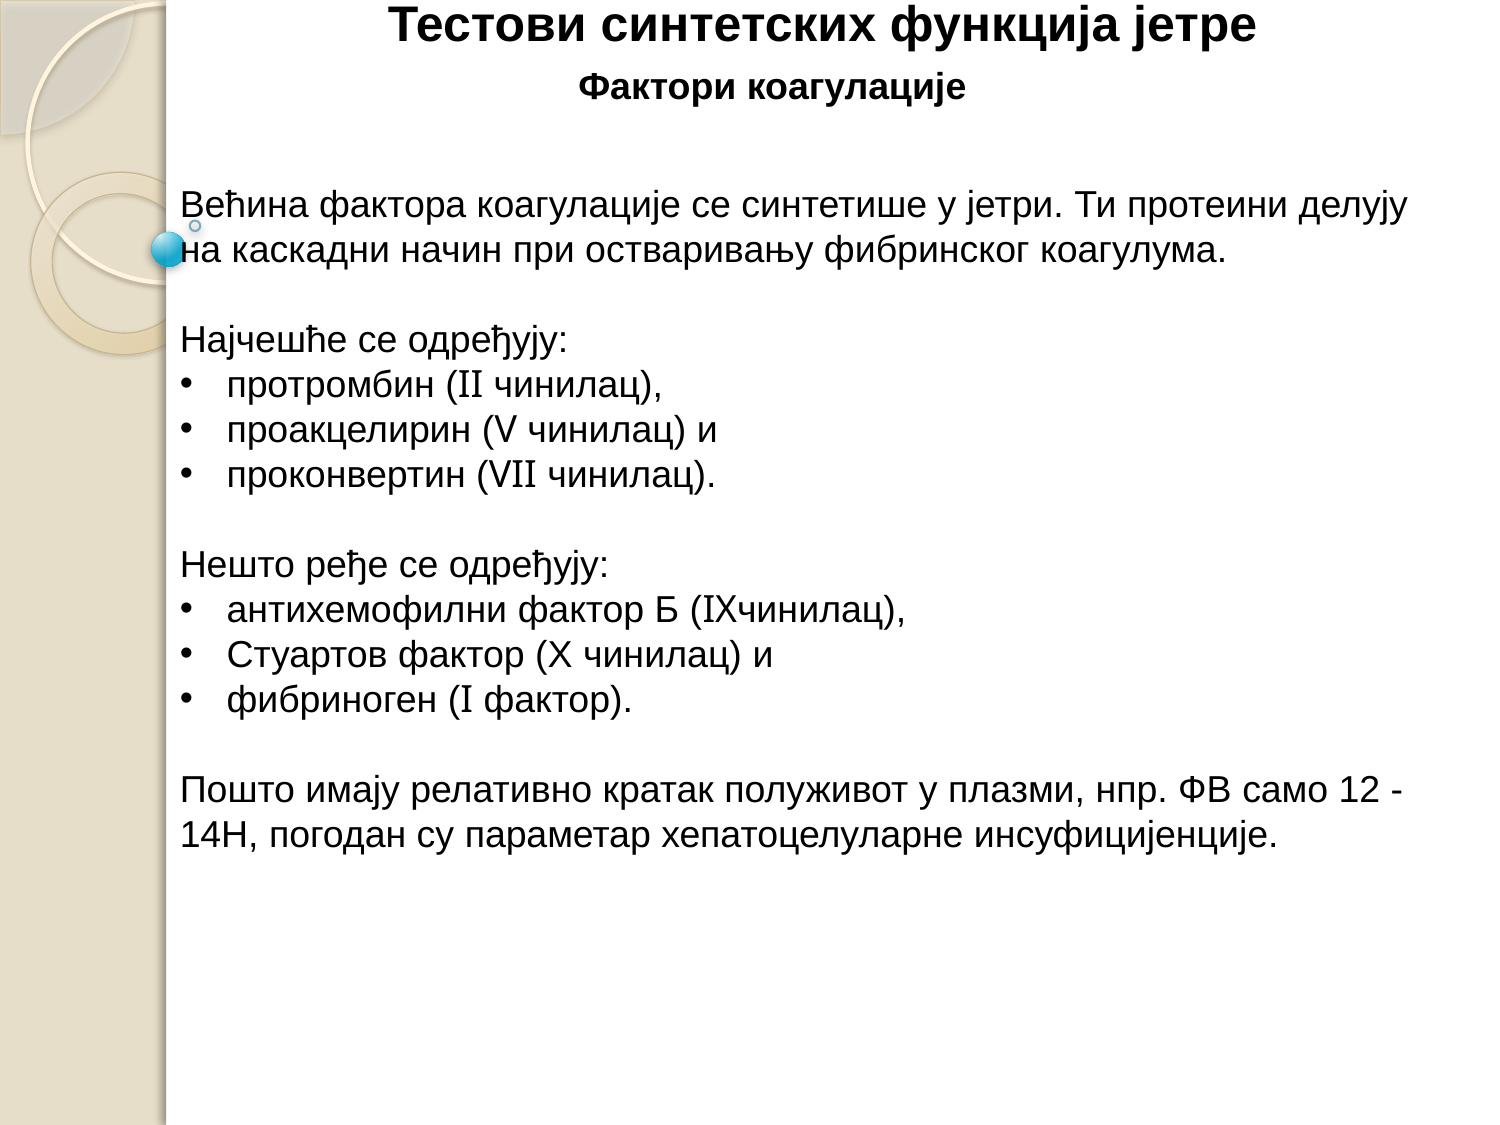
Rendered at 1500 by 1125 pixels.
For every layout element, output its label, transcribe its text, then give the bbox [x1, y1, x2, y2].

text_box Већина фактора коагулације се синтетише у јетри. Ти протеини делују на каскадни начин при остваривању фибринског коагулума. Најчешће се одређују: протромбин (II чинилац), проакцелирин (V чинилац) и проконвертин (VII чинилац). Нешто ређе се одређују: антихемофилни фактор Б (IXчинилац), Стуартов фактор (X чинилац) и фибриноген (I фактор). Пошто имају релативно кратак полуживот у плазми, нпр. ФВ само 12 -14Н, погодан су параметар хепатоцелуларне инсуфицијенције. [165, 172, 1471, 863]
text_box Тестови синтетских функција јетре [289, 0, 1471, 119]
